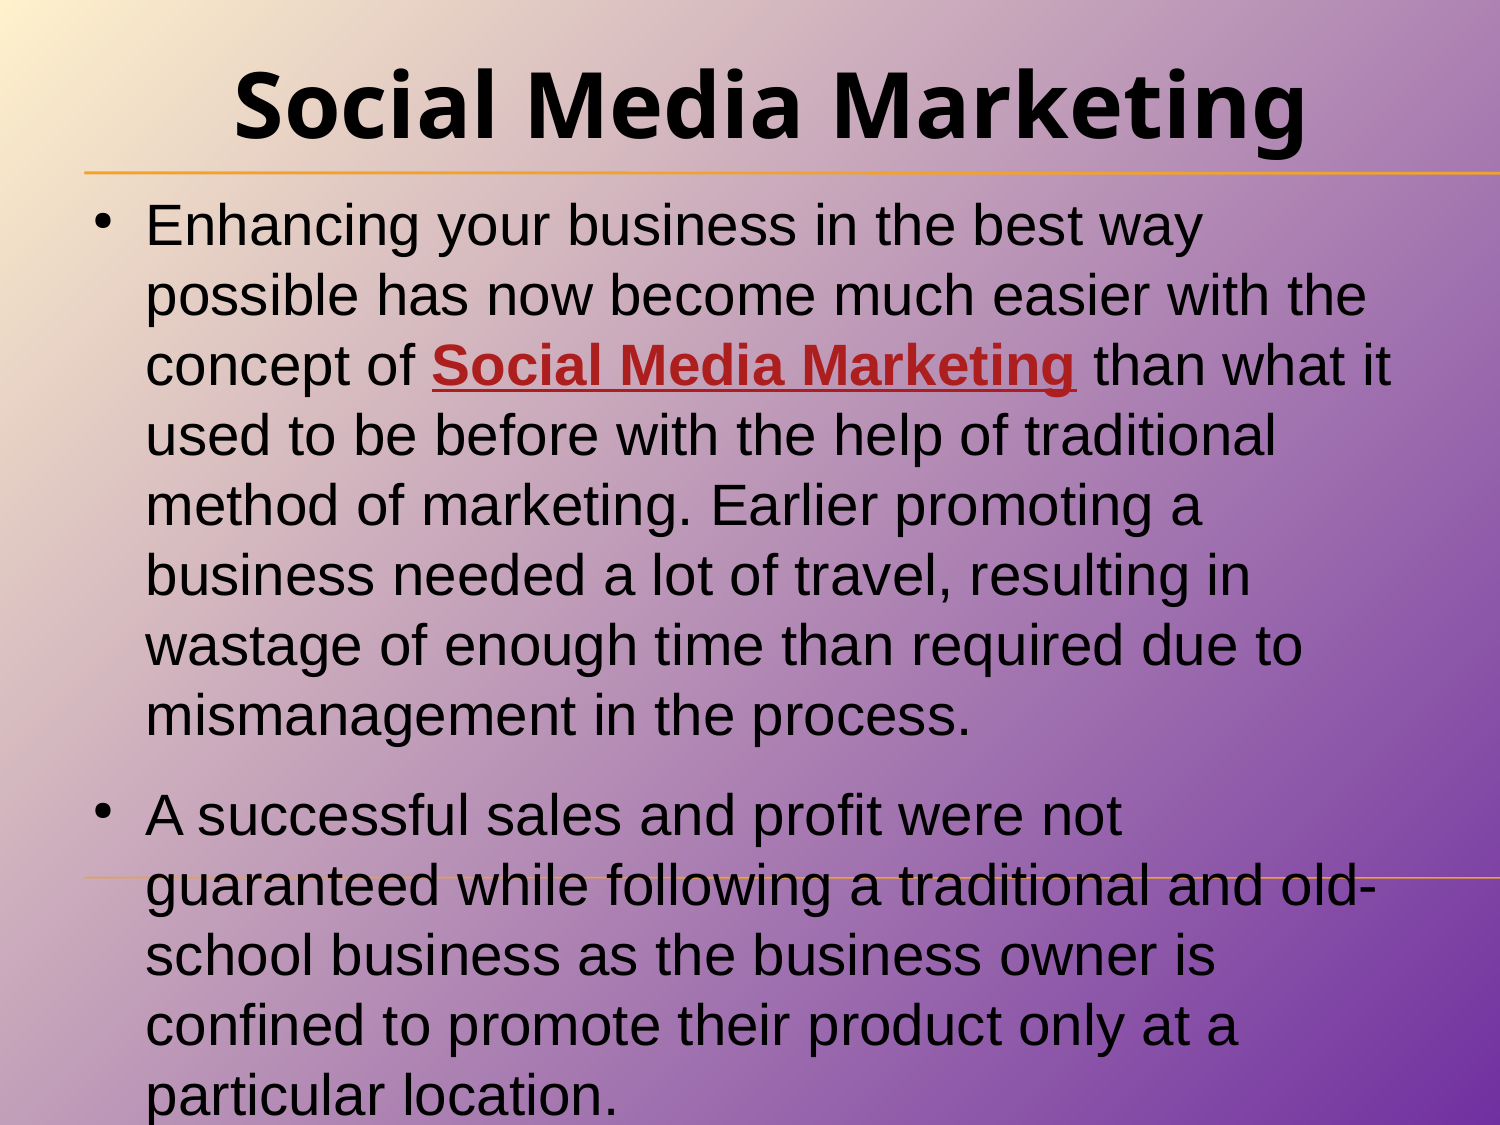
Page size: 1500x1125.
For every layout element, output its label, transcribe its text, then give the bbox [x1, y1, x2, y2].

text_box Social Media Marketing [174, 37, 1393, 166]
text_box Enhancing your business in the best way possible has now become much easier with the concept of Social Media Marketing than what it used to be before with the help of traditional method of marketing. Earlier promoting a business needed a lot of travel, resulting in wastage of enough time than required due to mismanagement in the process. A successful sales and profit were not guaranteed while following a traditional and old-school business as the business owner is confined to promote their product only at a particular location. [74, 187, 1413, 1125]
